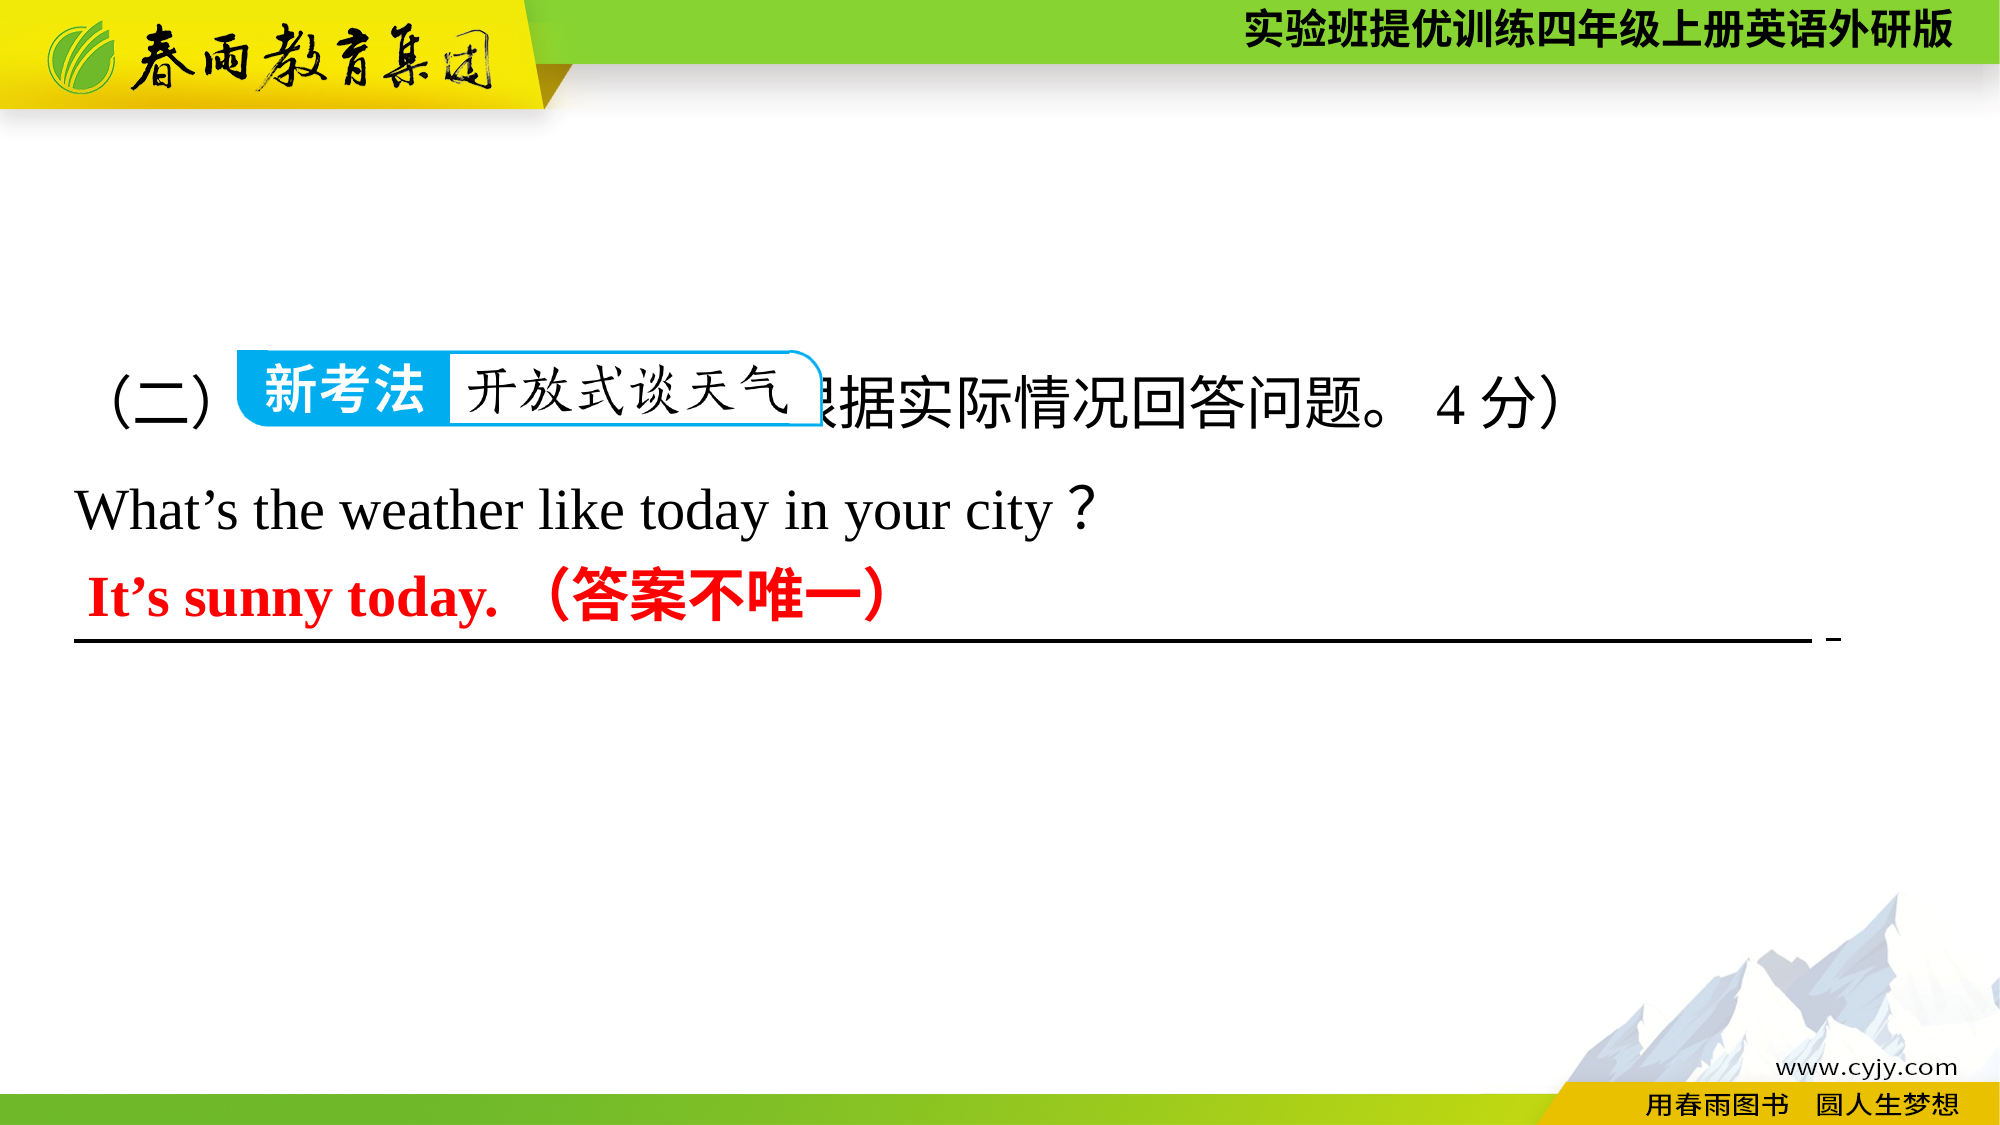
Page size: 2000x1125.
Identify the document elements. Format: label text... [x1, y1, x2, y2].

text_box It’s sunny today.（答案不唯一） [72, 515, 1957, 636]
picture [0, 0, 2000, 1125]
list （二） 根据实际情况回答问题。4分） What’s the weather like today in your city？ . [59, 323, 1944, 657]
